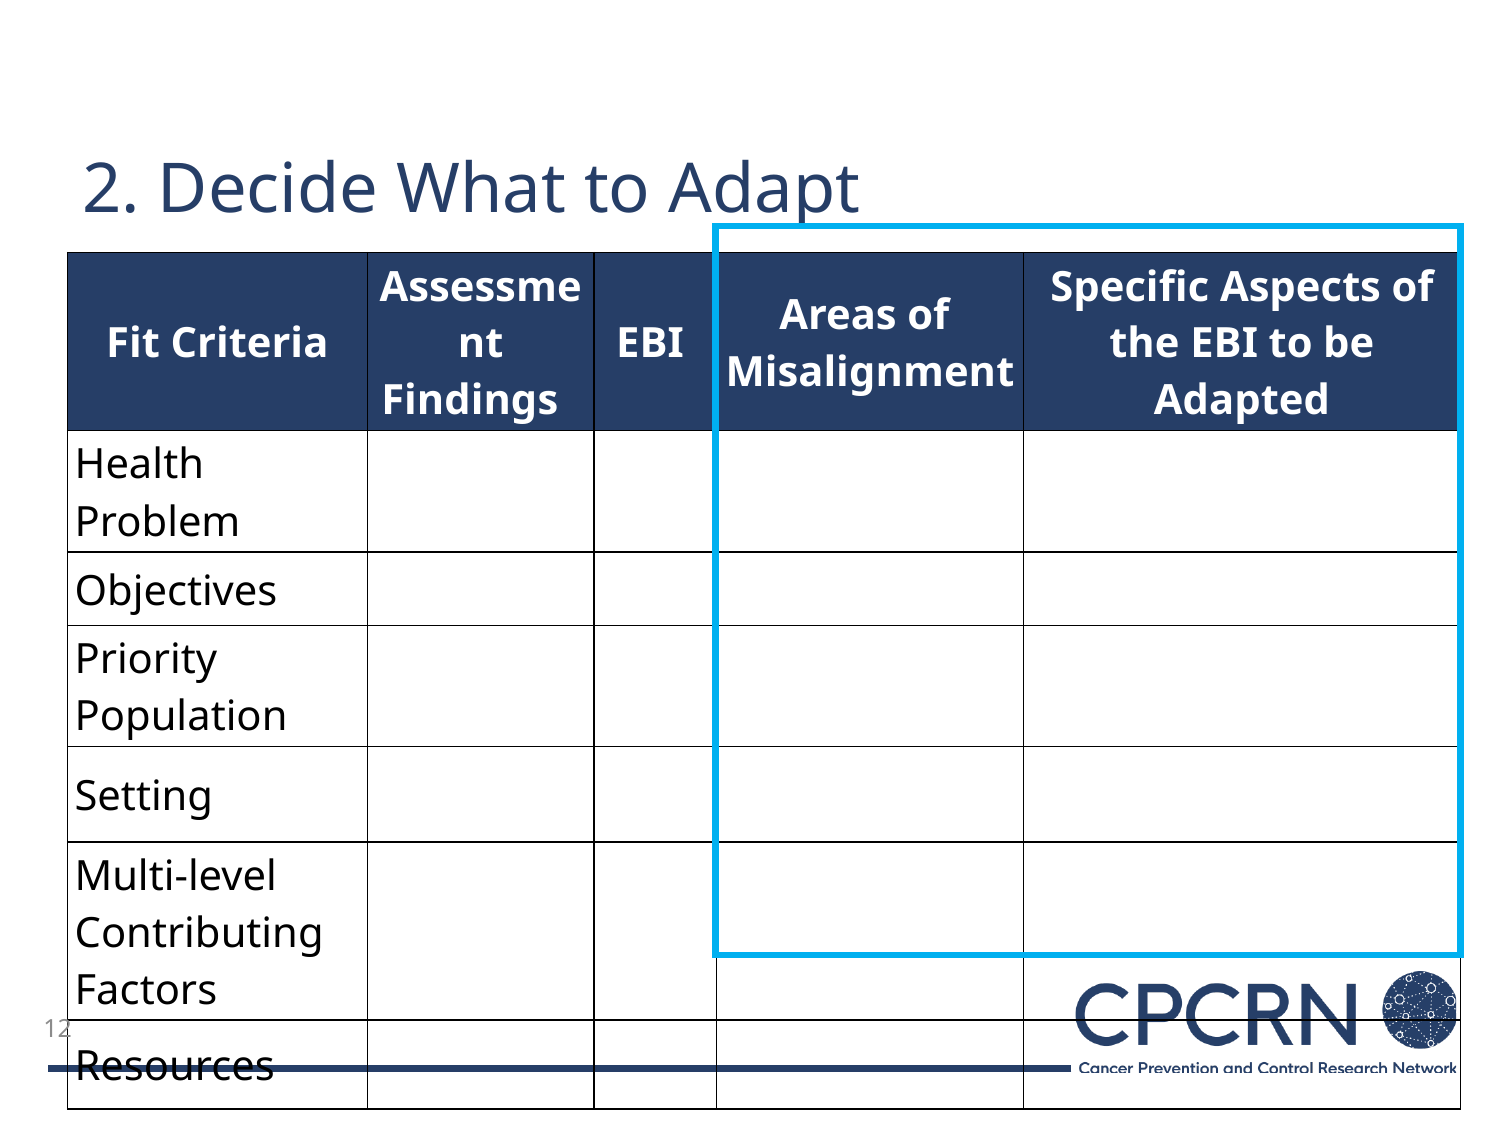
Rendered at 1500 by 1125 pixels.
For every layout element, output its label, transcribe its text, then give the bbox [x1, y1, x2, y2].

table_cell Priority Population ​ [68, 626, 367, 746]
table_cell ​ [595, 553, 714, 625]
text_box [714, 225, 1462, 956]
table_cell Objectives [68, 553, 367, 625]
table_cell ​ [717, 1021, 1023, 1108]
table_cell Health Problem​ [68, 431, 367, 551]
table_cell [1024, 1021, 1460, 1108]
table_cell ​ [717, 956, 1023, 1019]
table_header EBI ​ [595, 278, 714, 430]
table_cell ​ [595, 431, 714, 551]
table_header Assessment Findings [368, 278, 593, 430]
table_cell ​ [368, 843, 593, 1019]
table_cell ​ [595, 1021, 716, 1108]
table_cell ​ [595, 843, 716, 1019]
title 2. Decide What to Adapt [67, 103, 1397, 278]
table_cell ​ [368, 431, 593, 551]
table_cell ​ [595, 747, 714, 841]
table_cell Resources ​ [68, 1060, 367, 1108]
table_cell Setting [68, 747, 367, 841]
table_cell ​ [368, 553, 593, 625]
slide_number 12 [28, 999, 379, 1060]
table_cell ​ [368, 747, 593, 841]
table_cell ​ [368, 1021, 593, 1108]
table_cell Multi-level Contributing Factors [68, 843, 367, 999]
table_cell ​ [595, 626, 714, 746]
table_cell ​ [368, 626, 593, 746]
table_header Fit Criteria​ [68, 278, 367, 430]
table_cell [1024, 956, 1460, 1019]
